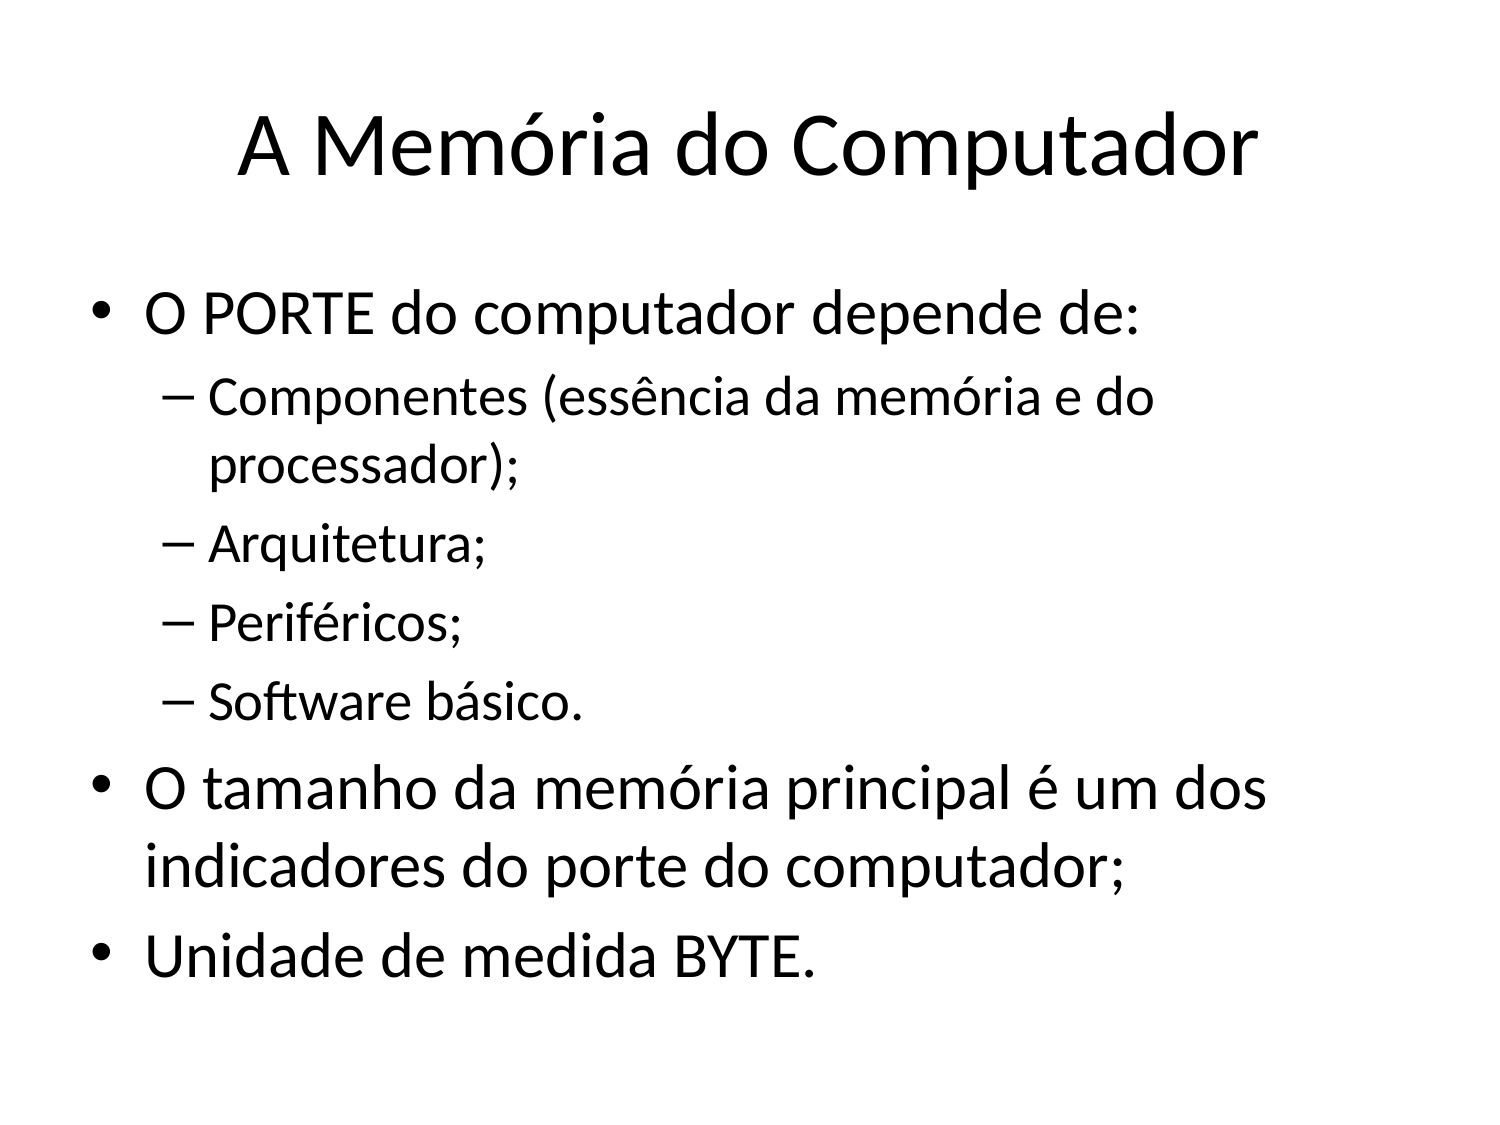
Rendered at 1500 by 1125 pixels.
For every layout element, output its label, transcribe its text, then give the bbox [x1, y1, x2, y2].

title A Memória do Computador [75, 45, 1425, 233]
list O PORTE do computador depende de: Componentes (essência da memória e do processador); Arquitetura; Periféricos; Software básico. O tamanho da memória principal é um dos indicadores do porte do computador; Unidade de medida BYTE. [75, 262, 1425, 1005]
